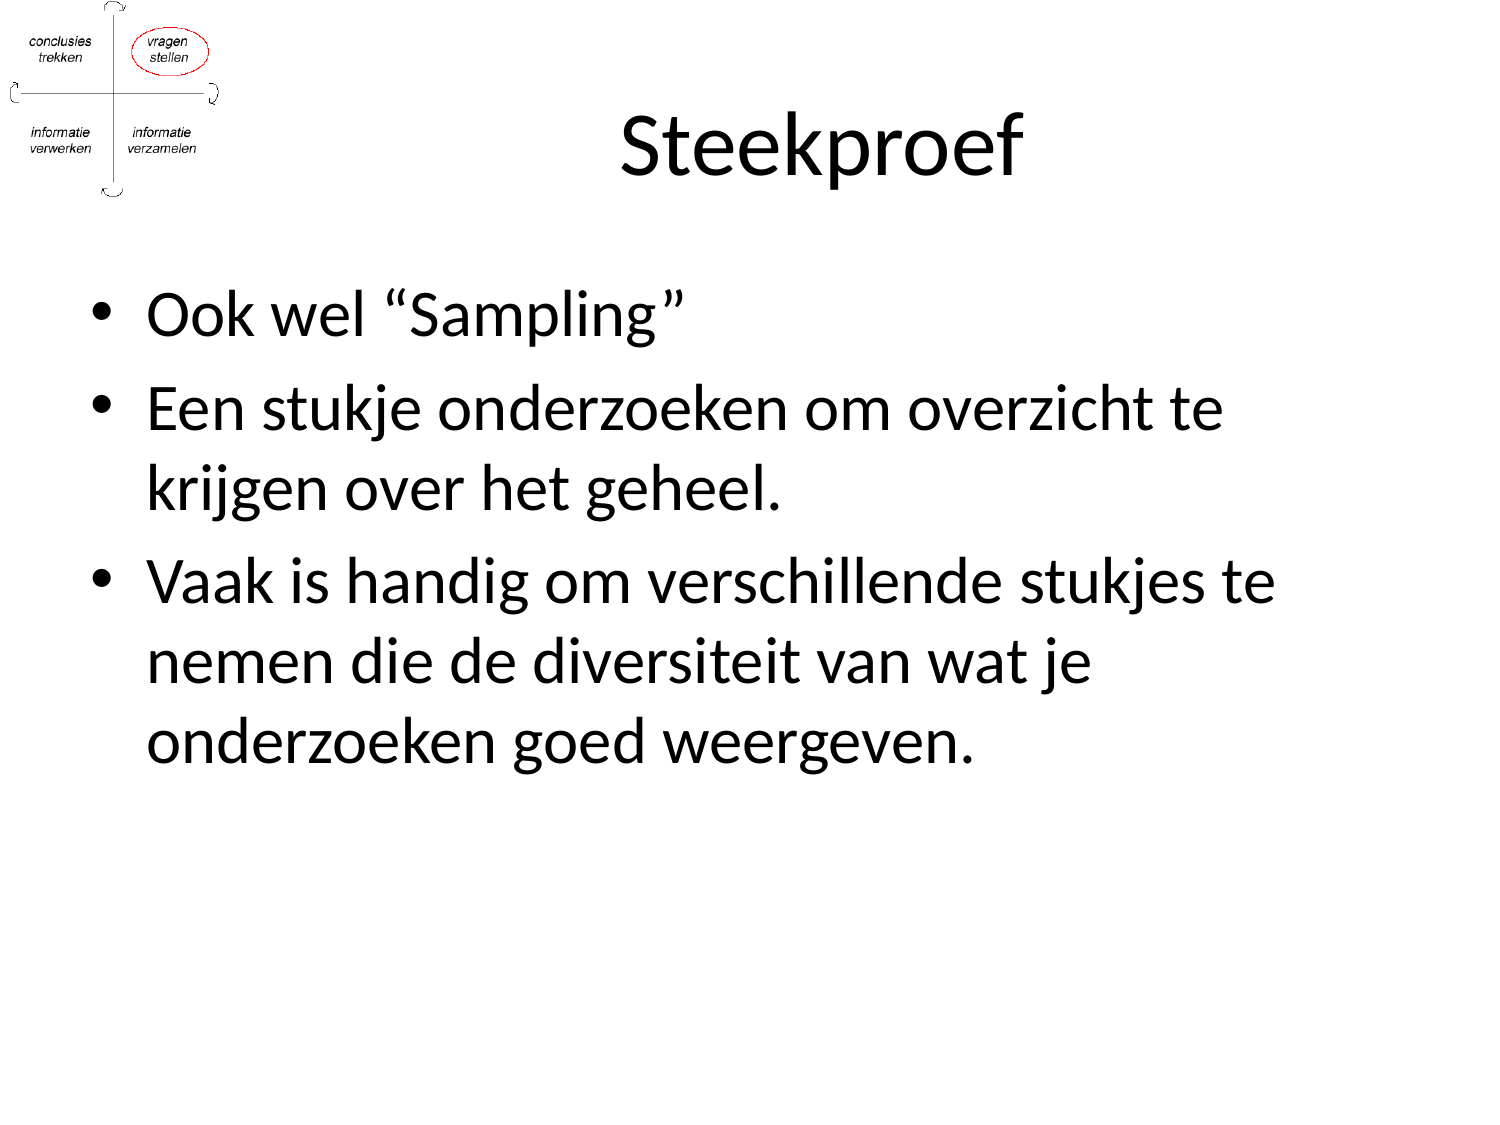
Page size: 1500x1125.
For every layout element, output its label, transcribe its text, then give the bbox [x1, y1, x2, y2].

picture [8, 0, 219, 197]
title Steekproef [218, 45, 1425, 233]
list Ook wel “Sampling” Een stukje onderzoeken om overzicht te krijgen over het geheel. Vaak is handig om verschillende stukjes te nemen die de diversiteit van wat je onderzoeken goed weergeven. [75, 262, 1425, 1005]
